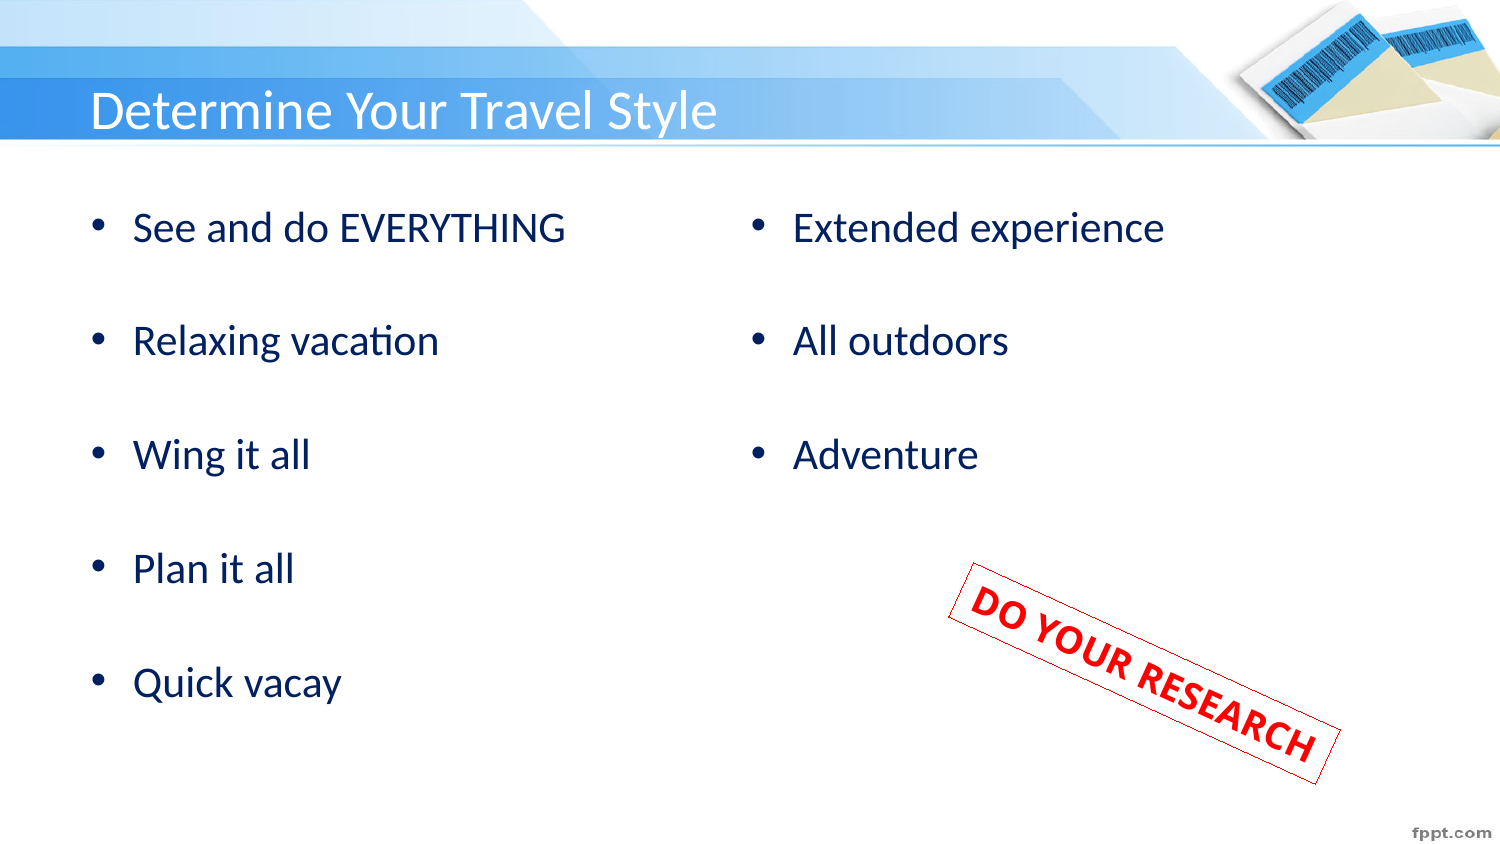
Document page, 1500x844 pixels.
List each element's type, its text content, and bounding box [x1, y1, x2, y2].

text_box DO YOUR RESEARCH [948, 562, 1341, 785]
title Determine Your Travel Style [75, 37, 1425, 138]
picture [0, 0, 1500, 844]
list See and do EVERYTHING Relaxing vacation Wing it all Plan it all Quick vacay Extended experience All outdoors Adventure [75, 138, 1426, 812]
